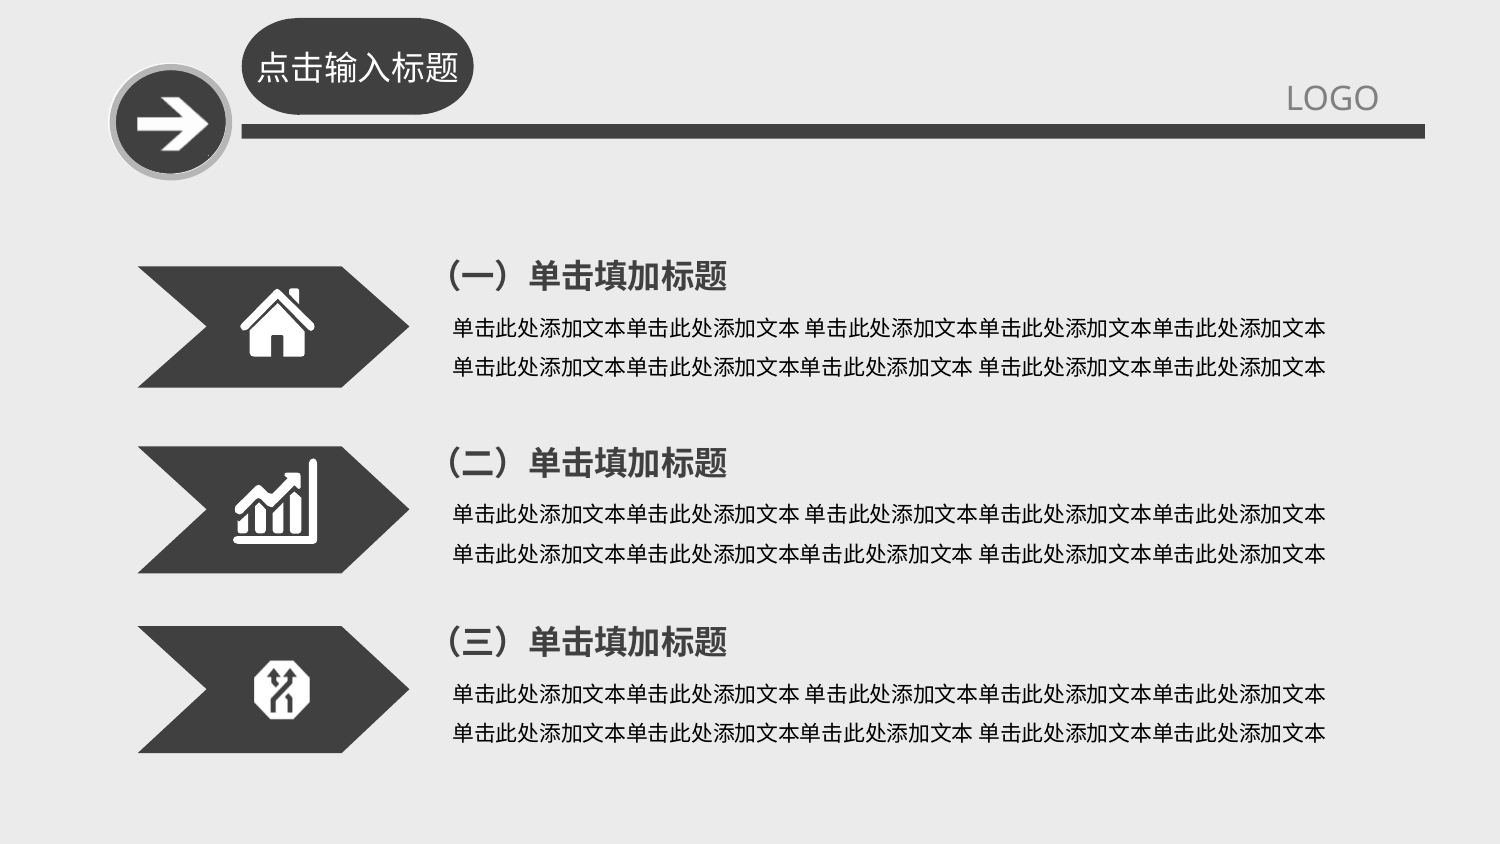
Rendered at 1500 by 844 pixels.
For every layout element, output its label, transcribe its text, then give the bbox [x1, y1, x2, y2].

text_box （一）单击填加标题 [419, 251, 857, 301]
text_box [110, 65, 229, 178]
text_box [137, 446, 410, 574]
text_box （二）单击填加标题 [419, 437, 857, 487]
text_box LOGO [1270, 69, 1404, 123]
text_box [241, 123, 1426, 140]
text_box 单击此处添加文本单击此处添加文本 单击此处添加文本单击此处添加文本单击此处添加文本 单击此处添加文本单击此处添加文本单击此处添加文本 单击此处添加文本单击此处添加文本 [438, 660, 1437, 754]
text_box 单击此处添加文本单击此处添加文本 单击此处添加文本单击此处添加文本单击此处添加文本 单击此处添加文本单击此处添加文本单击此处添加文本 单击此处添加文本单击此处添加文本 [438, 294, 1437, 388]
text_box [241, 17, 487, 115]
text_box 单击此处添加文本单击此处添加文本 单击此处添加文本单击此处添加文本单击此处添加文本 单击此处添加文本单击此处添加文本单击此处添加文本 单击此处添加文本单击此处添加文本 [438, 480, 1437, 574]
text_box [137, 266, 410, 388]
text_box （三）单击填加标题 [419, 617, 857, 667]
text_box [137, 625, 410, 754]
